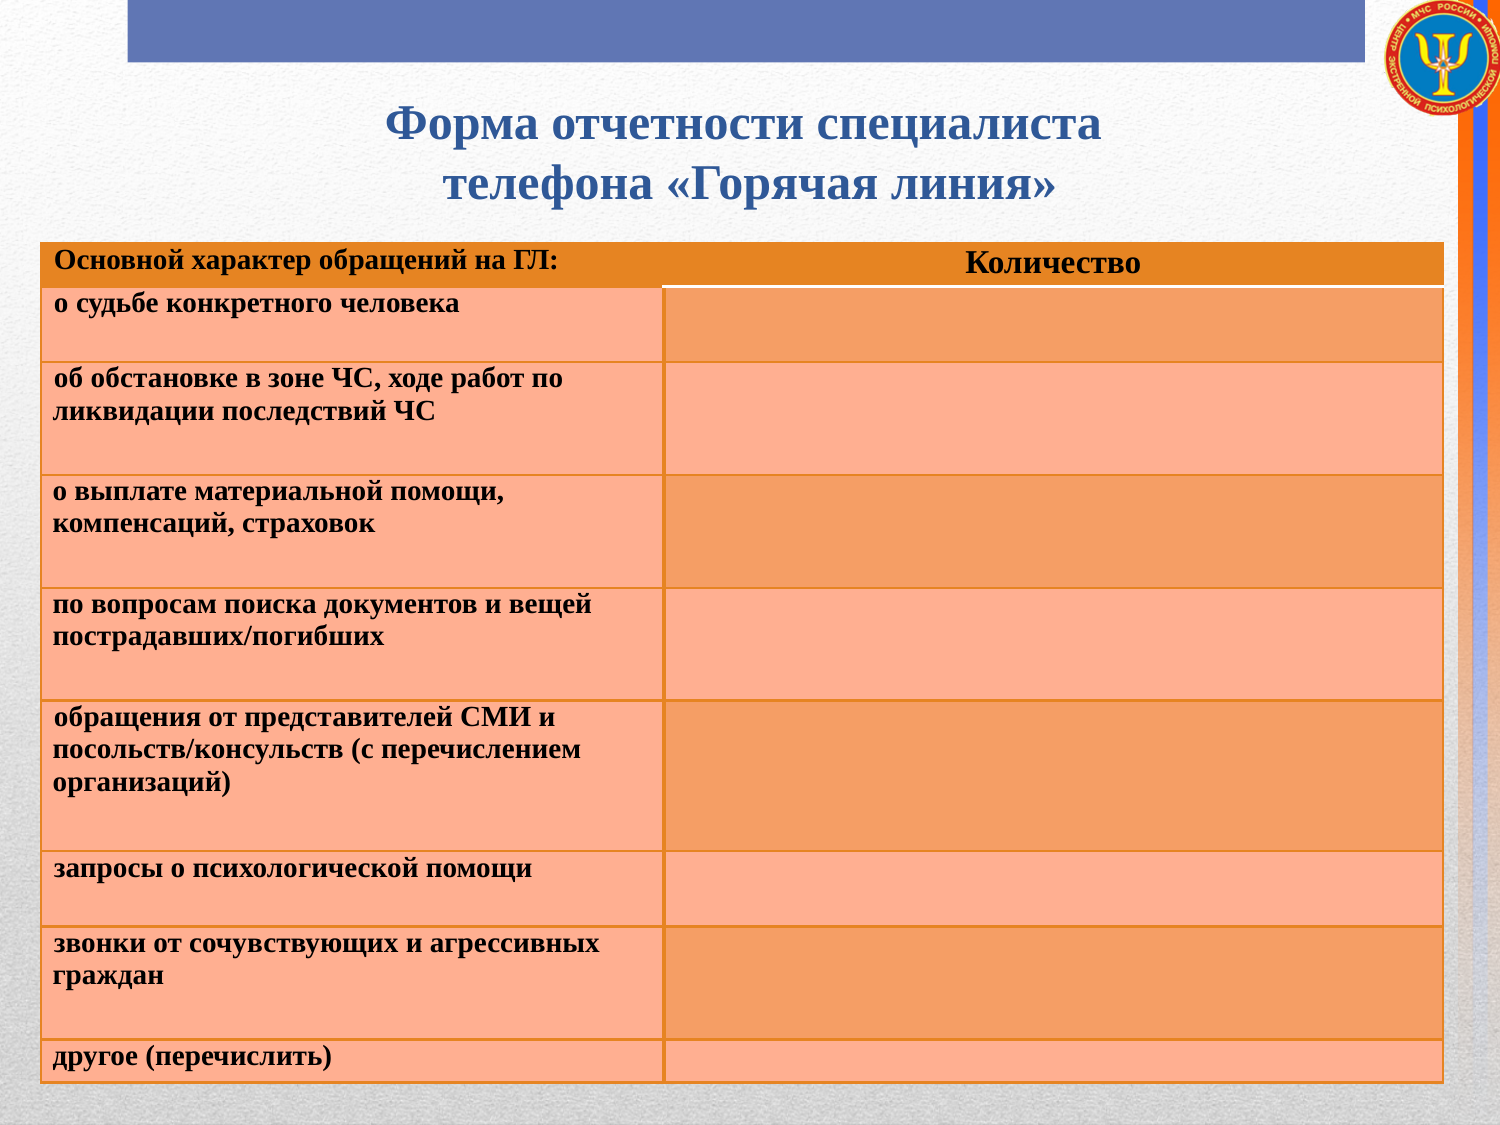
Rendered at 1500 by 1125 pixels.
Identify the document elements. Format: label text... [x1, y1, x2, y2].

table_cell [666, 363, 1442, 474]
table_cell [666, 1041, 1442, 1081]
table_cell обращения от представителей СМИ и посольств/консульств (с перечислением организаций) [42, 702, 662, 850]
table_cell о судьбе конкретного человека [42, 288, 662, 361]
table_cell об обстановке в зоне ЧС, ходе работ по ликвидации последствий ЧС [42, 363, 662, 474]
table_cell [666, 702, 1442, 850]
table_cell [666, 928, 1442, 1038]
table_cell запросы о психологической помощи [42, 852, 662, 925]
picture [1383, 0, 1500, 1125]
table_cell по вопросам поиска документов и вещей пострадавших/погибших [42, 589, 662, 699]
table_cell [666, 852, 1442, 925]
table_cell [666, 288, 1442, 361]
table_cell [666, 589, 1442, 699]
table_cell другое (перечислить) [42, 1041, 662, 1081]
table_cell [666, 476, 1442, 587]
table_header Количество [666, 245, 1442, 285]
table_cell звонки от сочувствующих и агрессивных граждан [42, 928, 662, 1038]
table_header Основной характер обращений на ГЛ: [42, 245, 662, 285]
text_box Форма отчетности специалиста телефона «Горячая линия» [0, 116, 1452, 217]
table_cell о выплате материальной помощи, компенсаций, страховок [42, 476, 662, 587]
